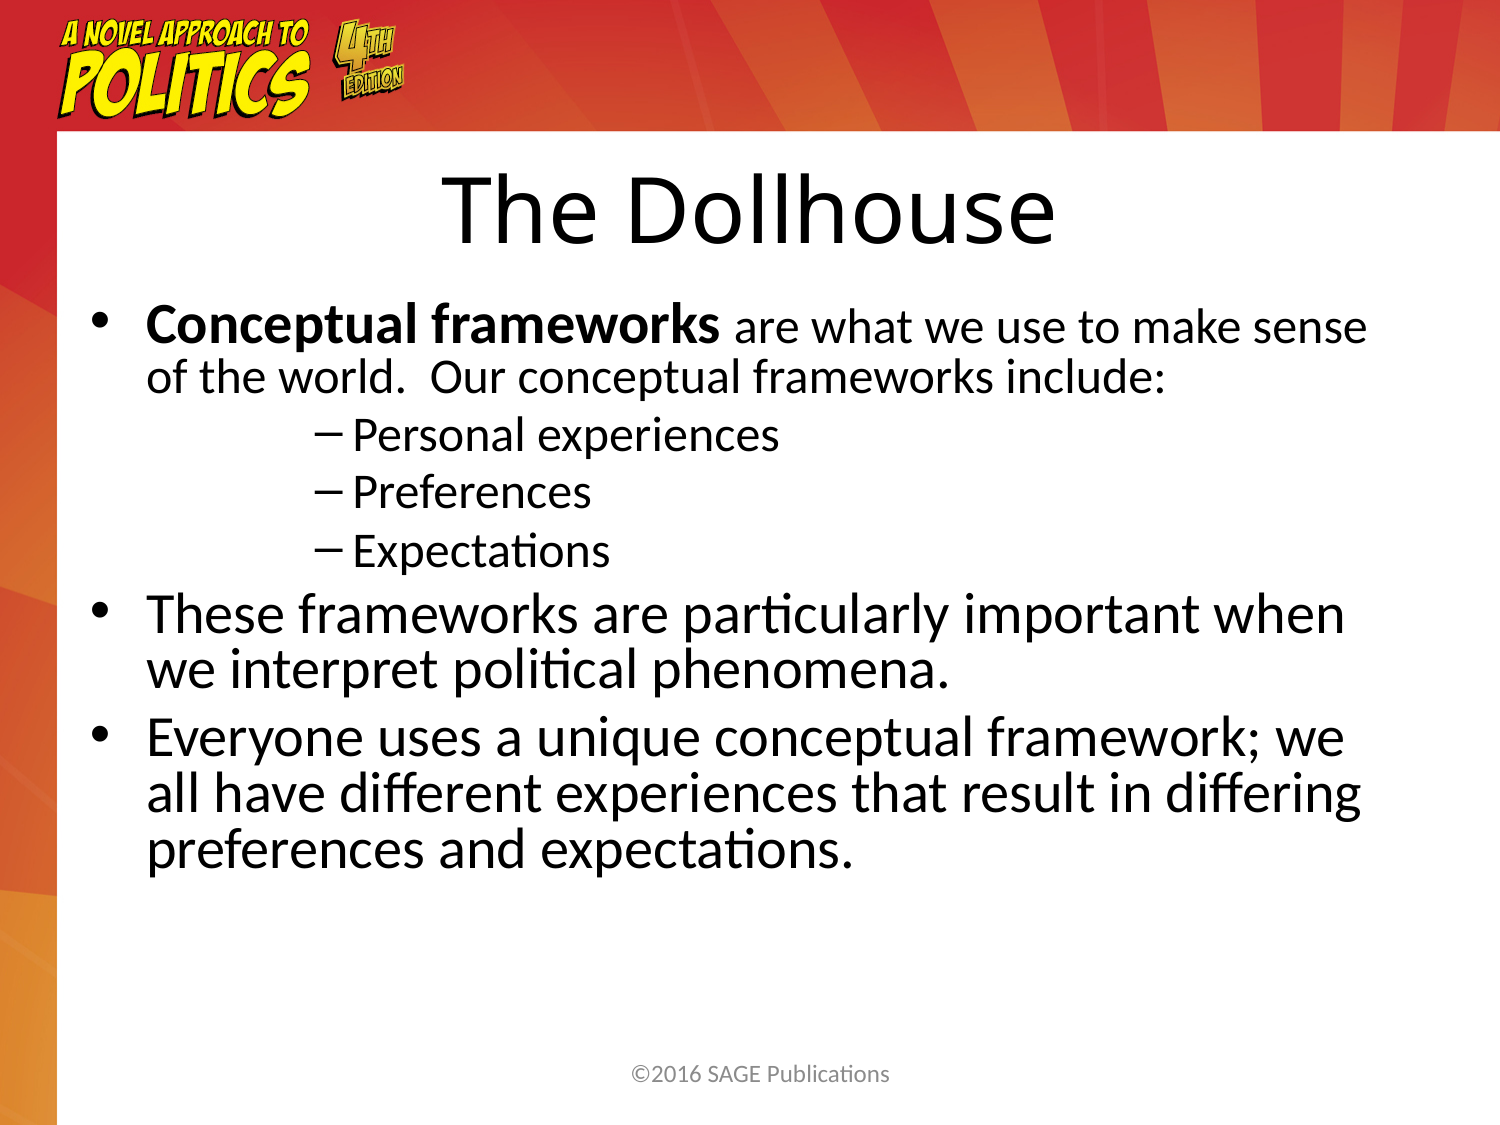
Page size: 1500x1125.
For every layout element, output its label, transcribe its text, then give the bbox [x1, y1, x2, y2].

picture [0, 0, 1500, 1125]
title The Dollhouse [75, 119, 1425, 291]
text_box Conceptual frameworks are what we use to make sense of the world. Our conceptual frameworks include: Personal experiences Preferences Expectations These frameworks are particularly important when we interpret political phenomena. Everyone uses a unique conceptual framework; we all have different experiences that result in differing preferences and expectations. [74, 291, 1425, 1067]
